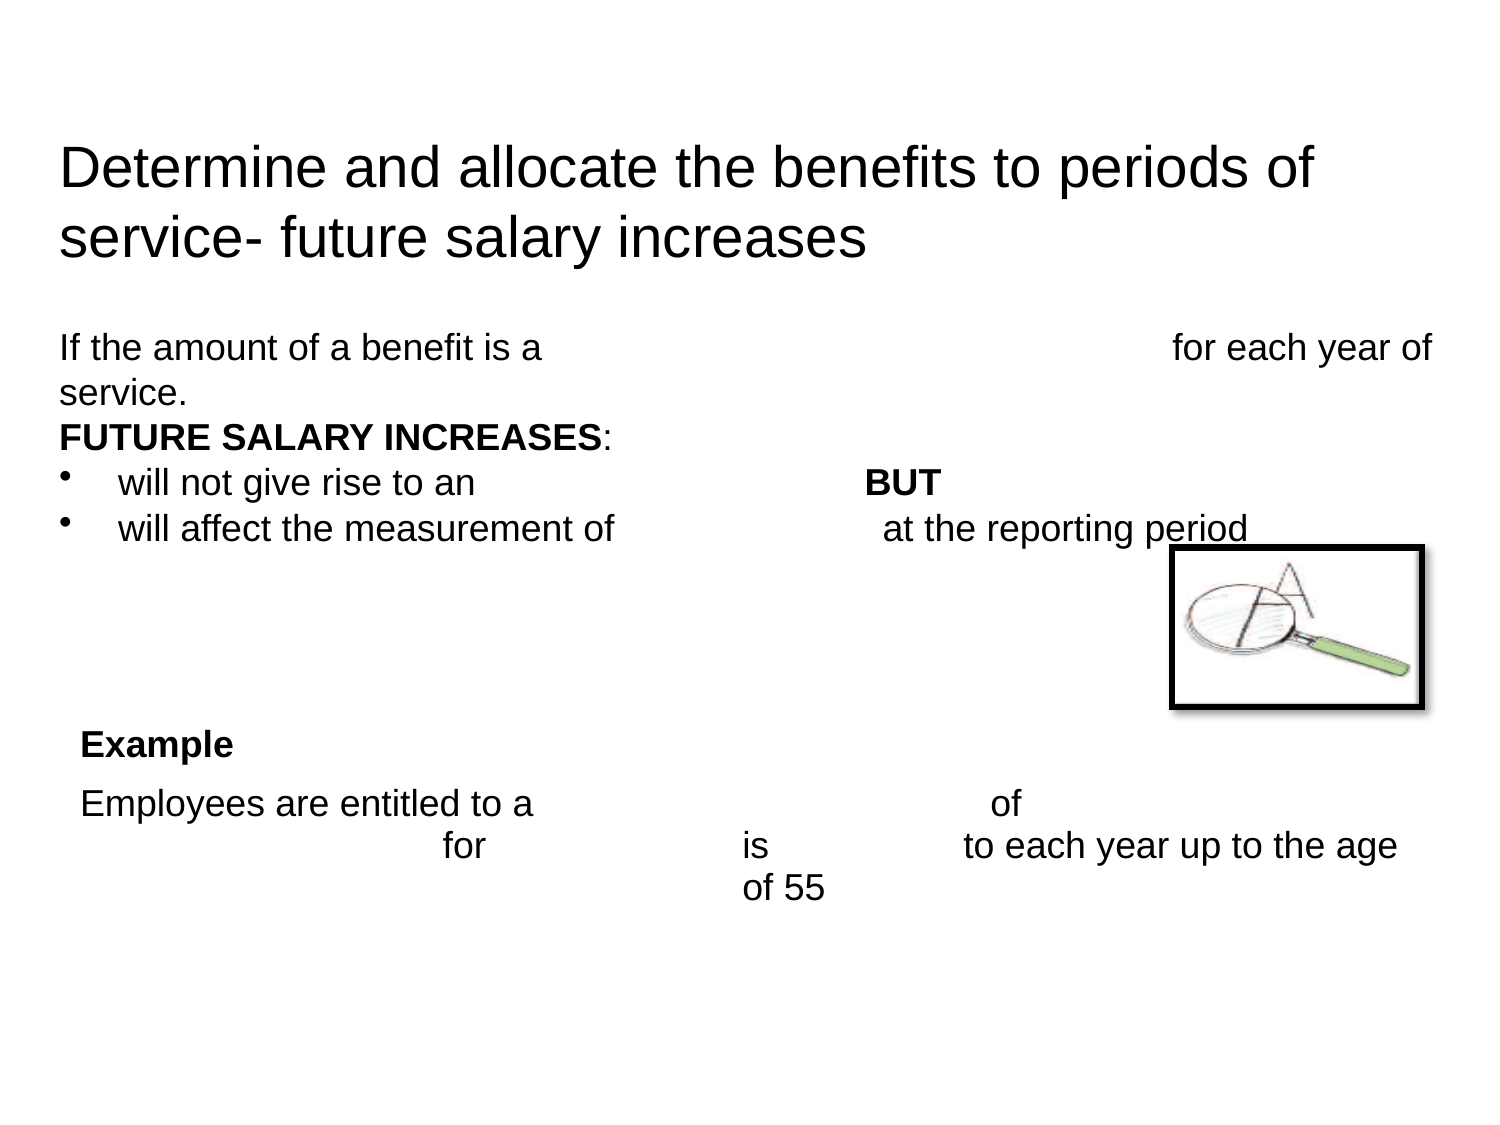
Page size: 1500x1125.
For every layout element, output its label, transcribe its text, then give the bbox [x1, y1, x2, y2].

table_header Example [66, 717, 1446, 772]
table_cell Employees are entitled to a benefit of 3% of final salary for each year of service before the age of 55 [66, 778, 726, 922]
title DB plan- STEP 1 Determine and allocate the benefits to periods of service- future salary increases [58, 58, 1442, 296]
list If the amount of a benefit is a constant proportion of final salary for each year of service. future salary increases: will not give rise to an additional obligation BUT will affect the measurement of the obligation at the reporting period [58, 322, 1442, 1012]
table_cell Benefit of 3% of estimated final salary is attributed to each year up to the age of 55 [728, 778, 1446, 922]
picture [1174, 550, 1419, 705]
